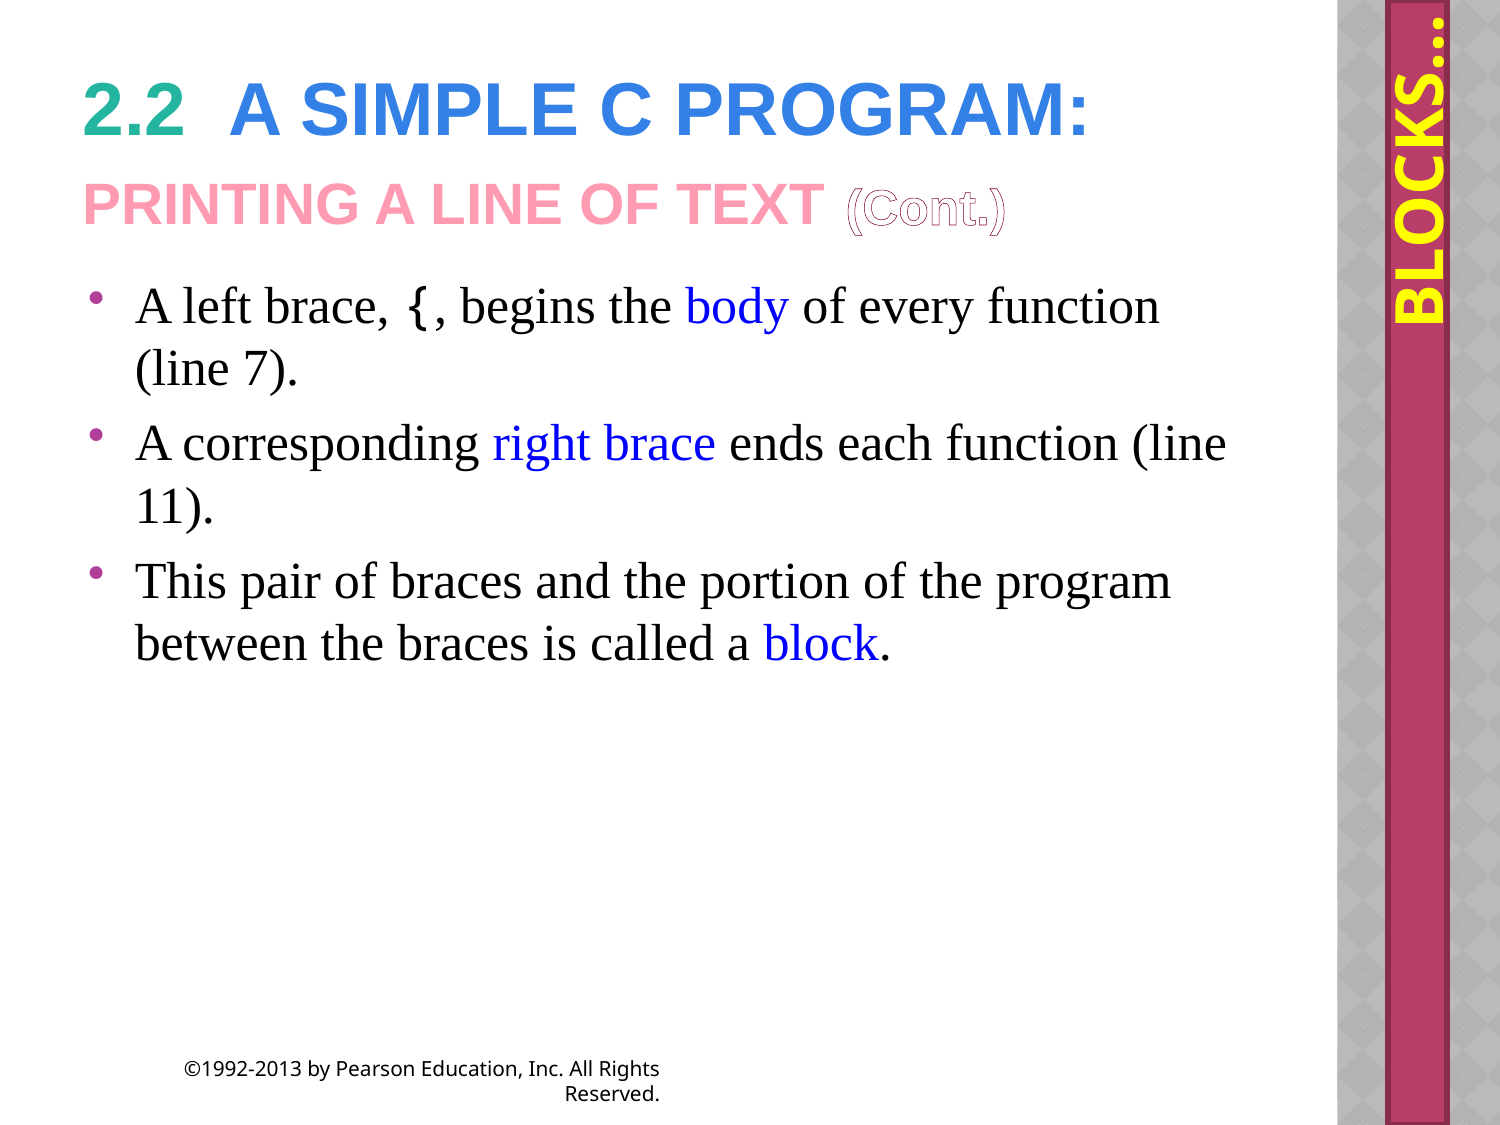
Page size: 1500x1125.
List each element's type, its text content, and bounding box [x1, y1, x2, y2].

text_box Blocks… [1385, 0, 1450, 1125]
footer ©1992-2013 by Pearson Education, Inc. All Rights Reserved. [75, 1075, 675, 1114]
list A left brace, {, begins the body of every function (line 7). A corresponding right brace ends each function (line 11). This pair of braces and the portion of the program between the braces is called a block. [75, 264, 1263, 1059]
title 2.2 A Simple C Program: Printing a Line of Text (Cont.) [75, 52, 1263, 240]
